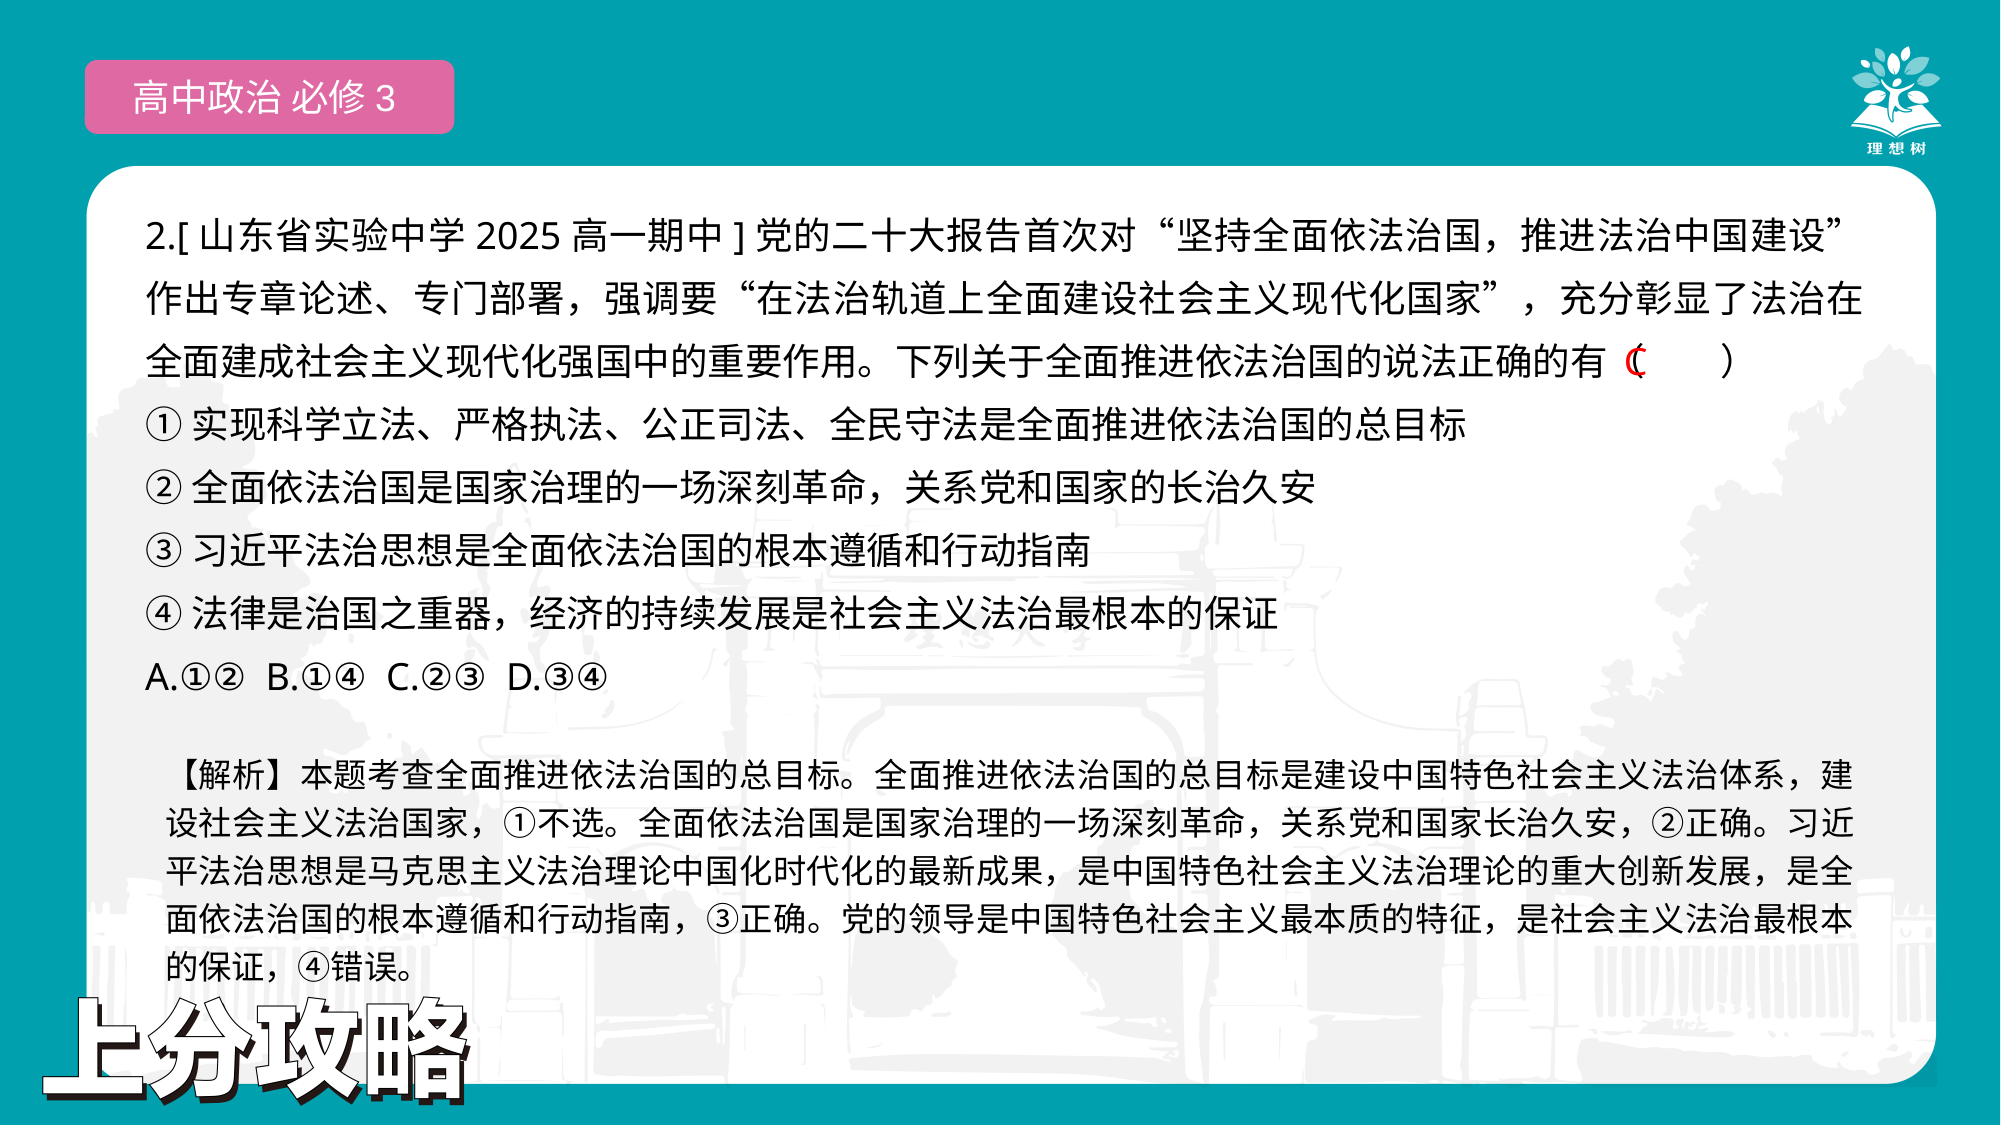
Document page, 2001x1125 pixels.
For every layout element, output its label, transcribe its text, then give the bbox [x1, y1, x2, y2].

text_box 2.[山东省实验中学2025高一期中]党的二十大报告首次对“坚持全面依法治国，推进法治中国建设”作出专章论述、专门部署，强调要“在法治轨道上全面建设社会主义现代化国家”，充分彰显了法治在全面建成社会主义现代化强国中的重要作用。下列关于全面推进依法治国的说法正确的有（ ） ①实现科学立法、严格执法、公正司法、全民守法是全面推进依法治国的总目标 ②全面依法治国是国家治理的一场深刻革命，关系党和国家的长治久安 ③习近平法治思想是全面依法治国的根本遵循和行动指南 ④法律是治国之重器，经济的持续发展是社会主义法治最根本的保证 A.①② B.①④ C.②③ D.③④ [130, 187, 1880, 706]
picture [0, 0, 2001, 1125]
text_box C [1599, 307, 1717, 390]
text_box 【解析】本题考查全面推进依法治国的总目标。全面推进依法治国的总目标是建设中国特色社会主义法治体系，建设社会主义法治国家，①不选。全面依法治国是国家治理的一场深刻革命，关系党和国家长治久安，②正确。习近平法治思想是马克思主义法治理论中国化时代化的最新成果，是中国特色社会主义法治理论的重大创新发展，是全面依法治国的根本遵循和行动指南，③正确。党的领导是中国特色社会主义最本质的特征，是社会主义法治最根本的保证，④错误。 [150, 739, 1869, 994]
text_box 高中政治 必修3 [83, 58, 456, 135]
